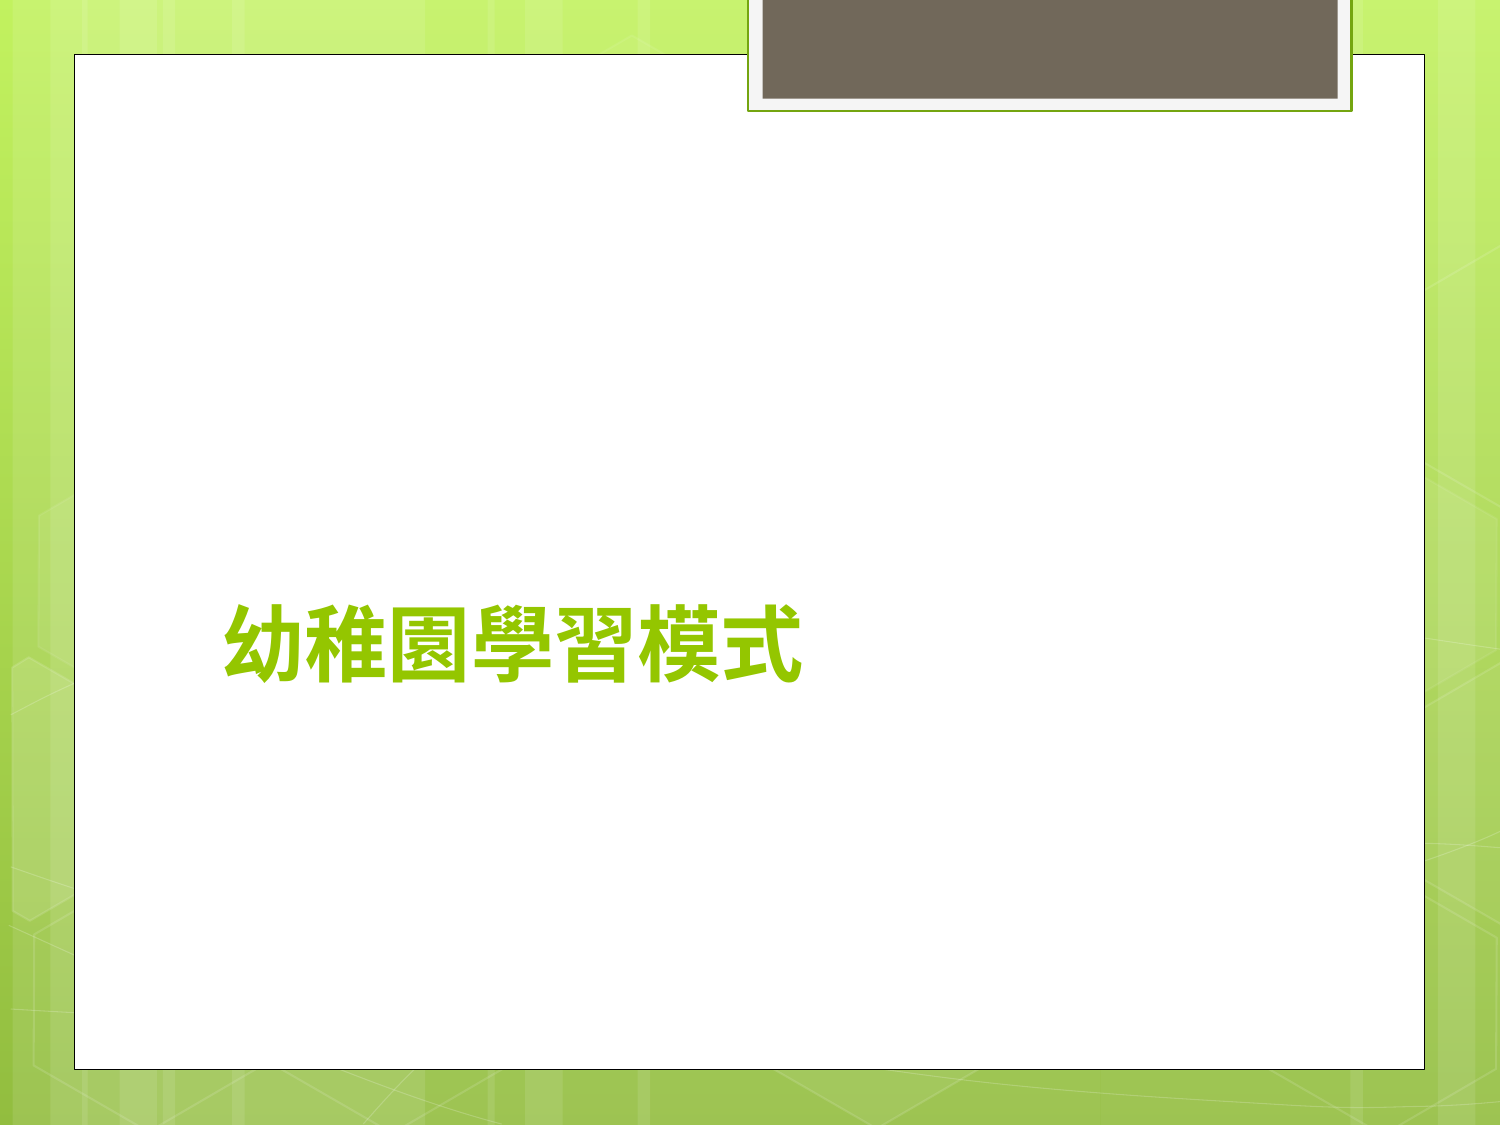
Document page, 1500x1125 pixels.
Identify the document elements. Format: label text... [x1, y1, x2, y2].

title 幼稚園學習模式 [206, 475, 1296, 700]
